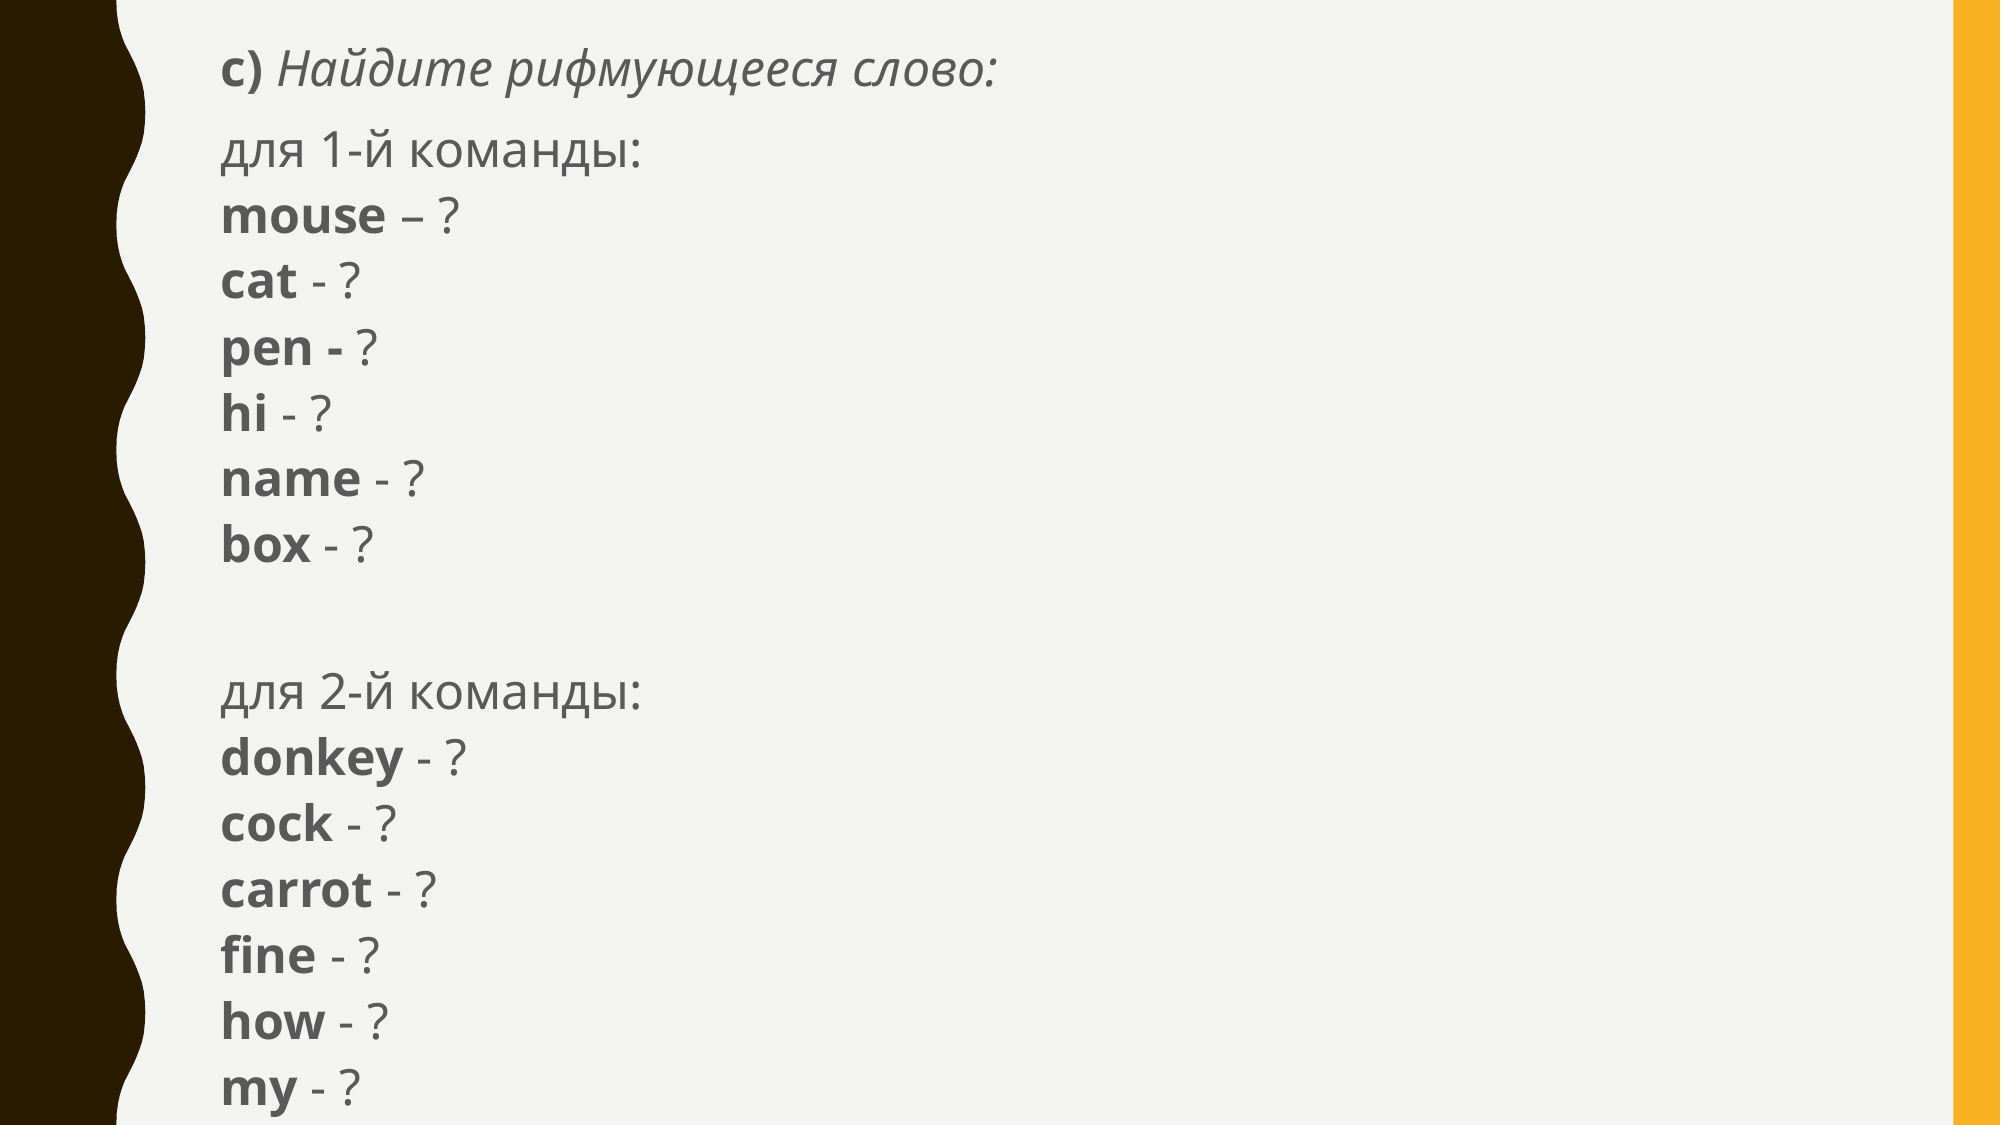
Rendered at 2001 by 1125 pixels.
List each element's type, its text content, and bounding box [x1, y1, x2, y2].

list c) Найдите рифмующееся слово: для 1-й команды: mouse – ? cat - ? pen - ? hi - ? name - ? box - ? для 2-й команды: donkey - ? cock - ? carrot - ? fine - ? how - ? my - ? [205, 23, 1875, 1099]
